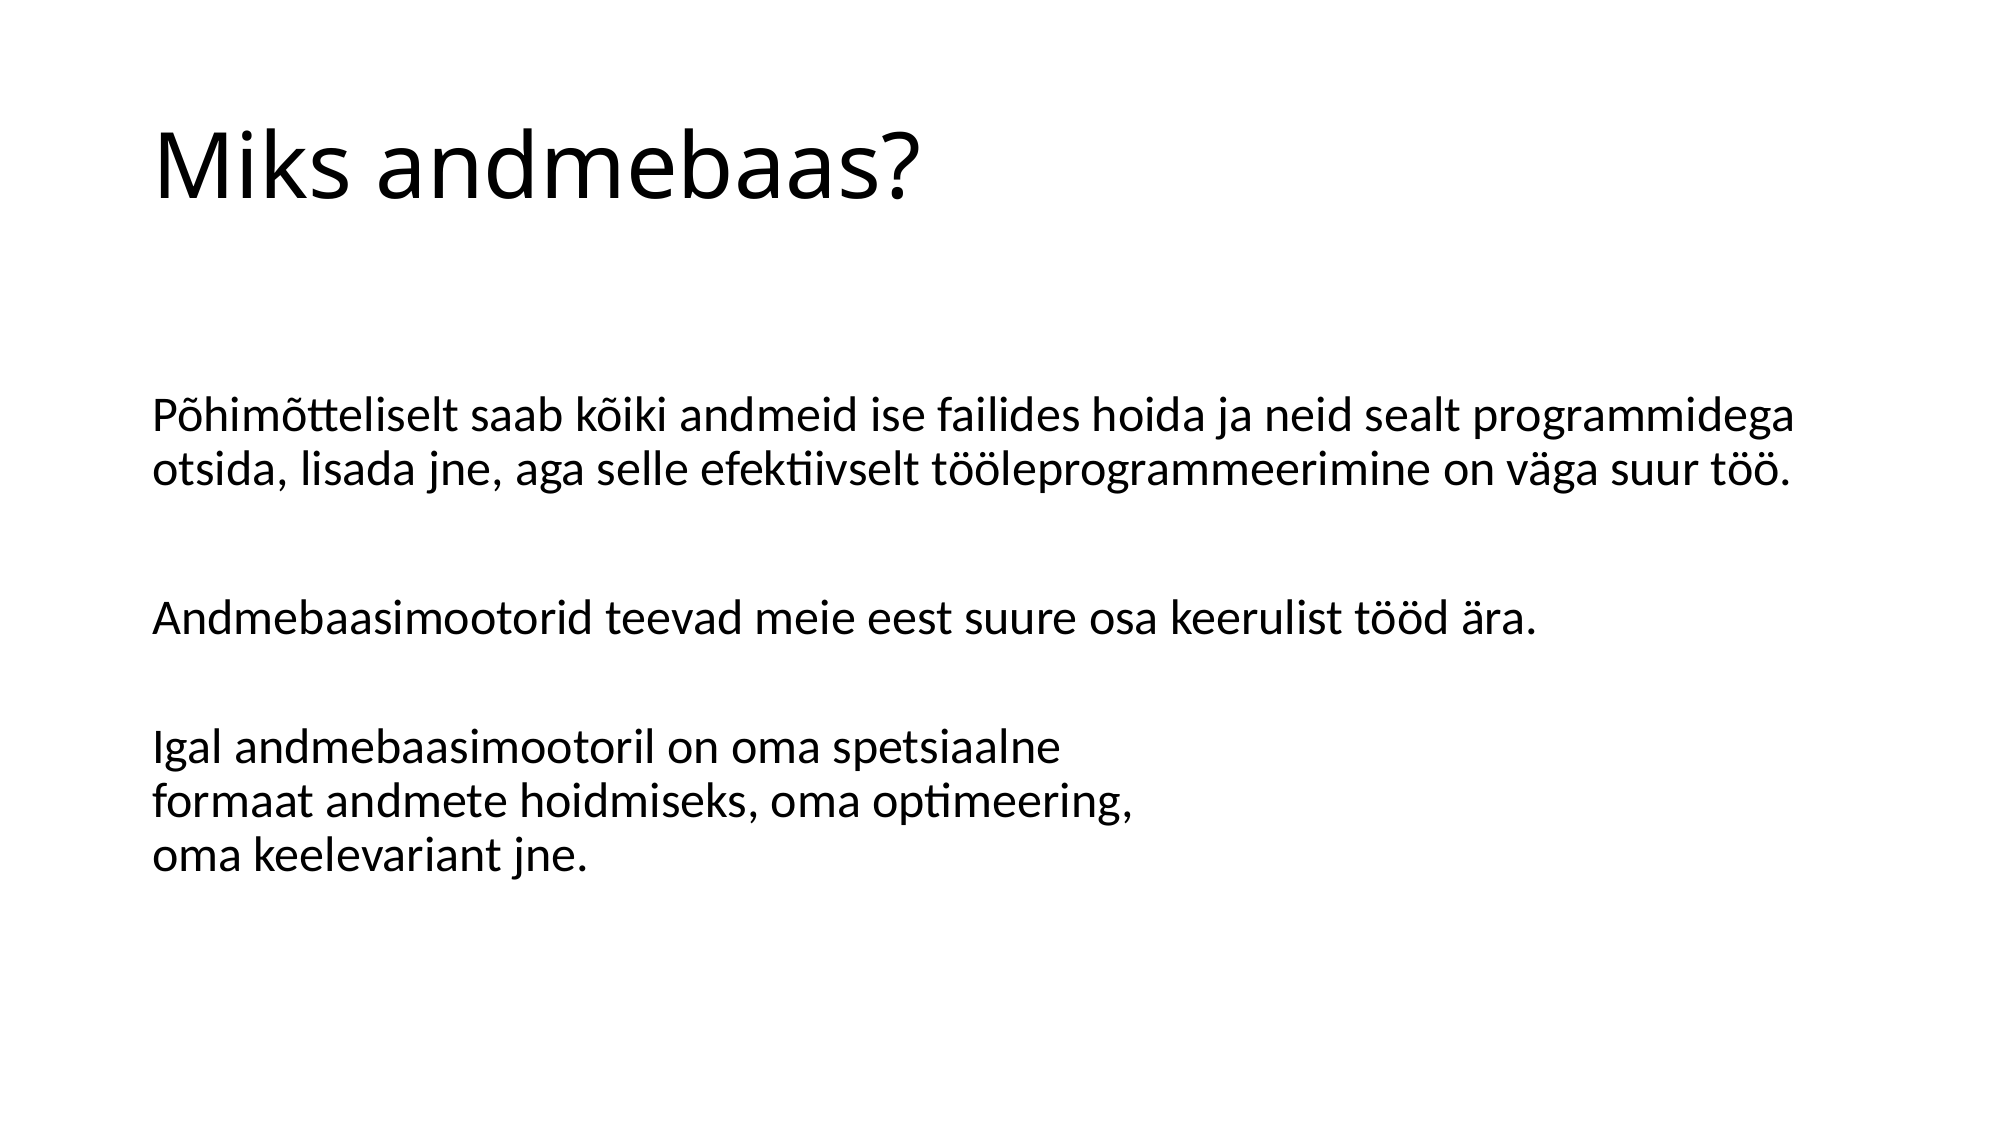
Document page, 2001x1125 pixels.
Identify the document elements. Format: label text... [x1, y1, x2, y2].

list Põhimõtteliselt saab kõiki andmeid ise failides hoida ja neid sealt programmidega otsida, lisada jne, aga selle efektiivselt tööleprogrammeerimine on väga suur töö. Andmebaasimootorid teevad meie eest suure osa keerulist tööd ära. Igal andmebaasimootoril on oma spetsiaalne formaat andmete hoidmiseks, oma optimeering, oma keelevariant jne. [137, 299, 1863, 1014]
title Miks andmebaas? [137, 59, 1863, 278]
